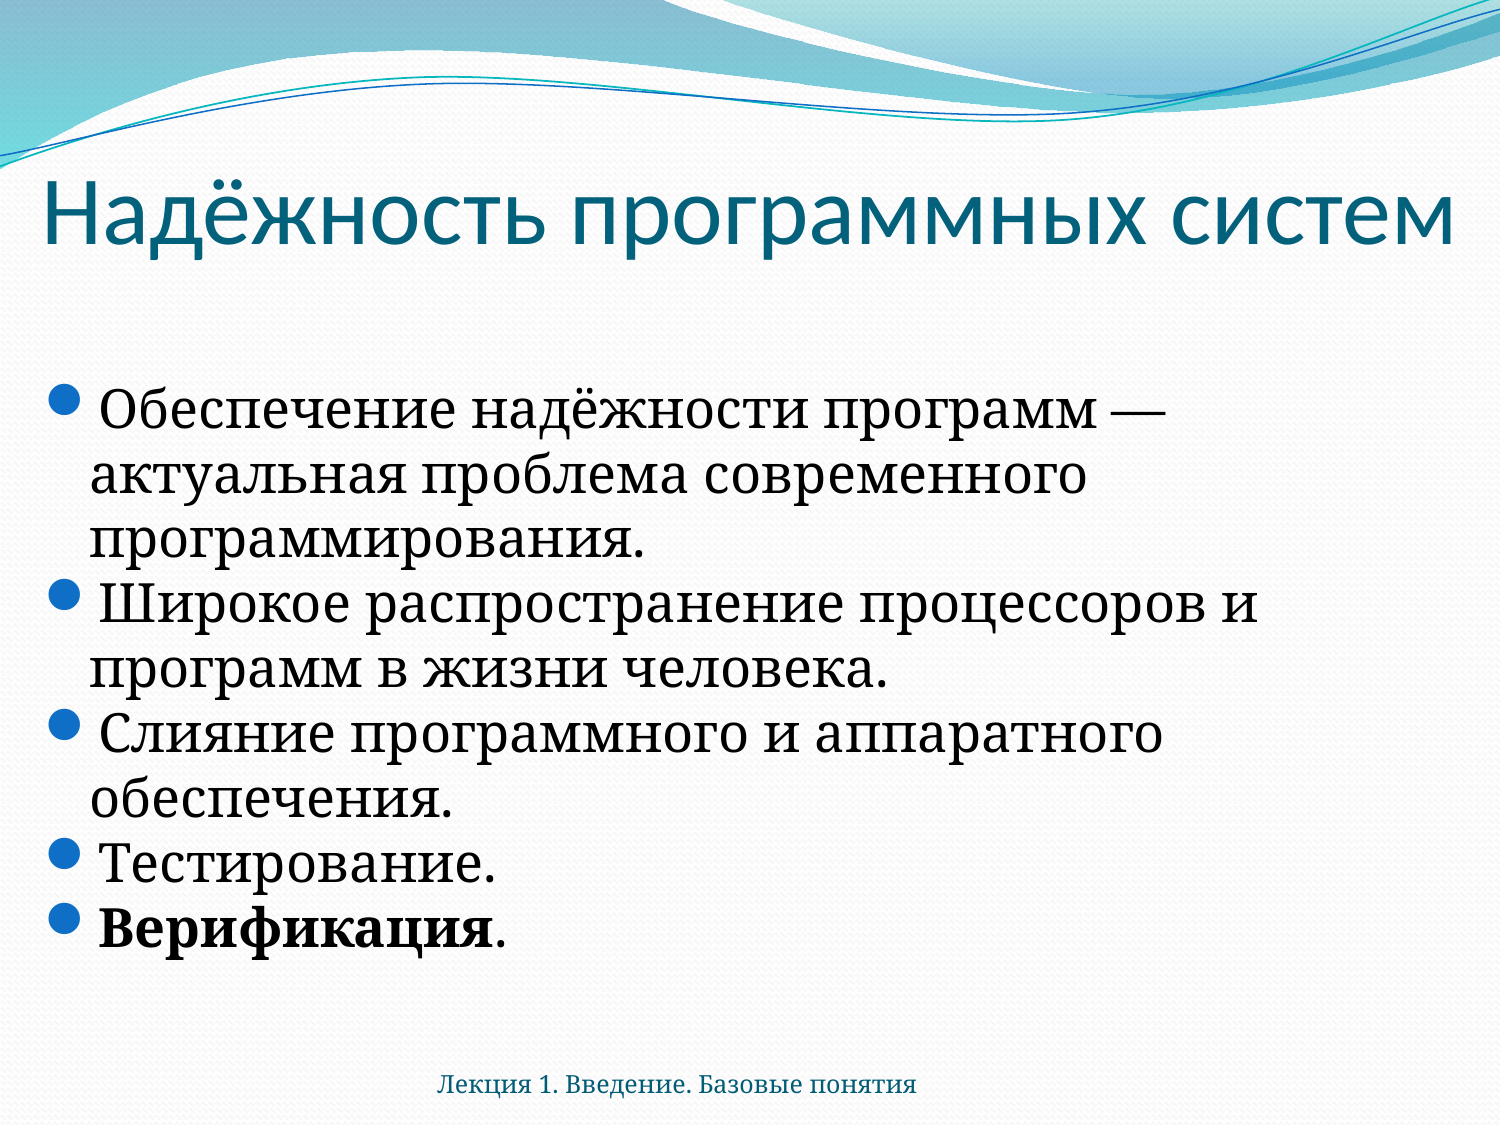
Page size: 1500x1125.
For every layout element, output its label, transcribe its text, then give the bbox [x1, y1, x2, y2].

footer Лекция 1. Введение. Базовые понятия [437, 1042, 988, 1103]
title Надёжность программных систем [29, 76, 1471, 262]
list Обеспечение надёжности программ — актуальная проблема современного программирования. Широкое распространение процессоров и программ в жизни человека. Слияние программного и аппаратного обеспечения. Тестирование. Верификация. [29, 262, 1471, 1071]
